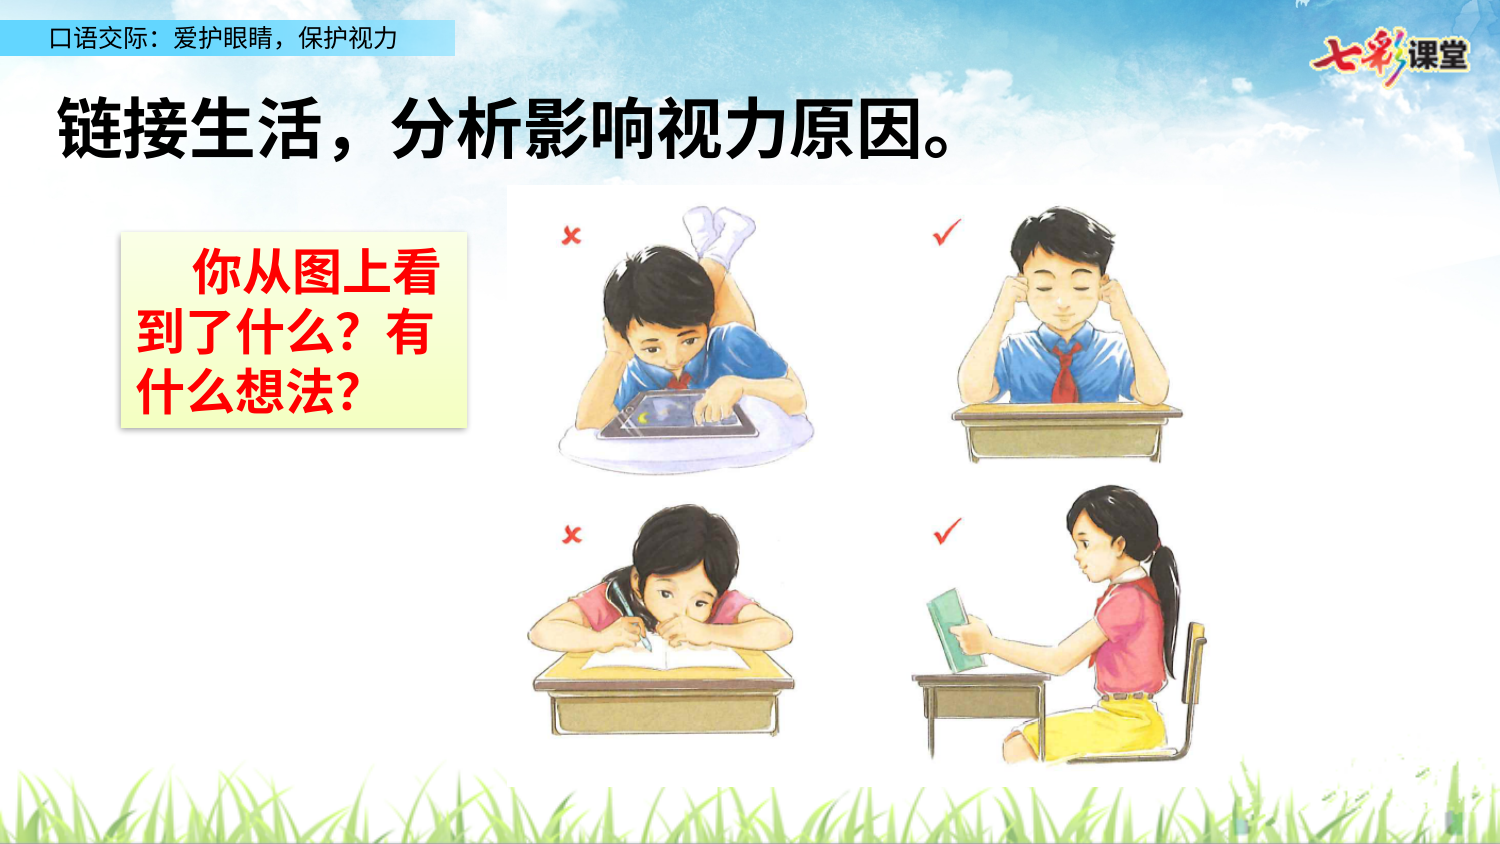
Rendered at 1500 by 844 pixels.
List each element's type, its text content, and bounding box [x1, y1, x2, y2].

text_box 你从图上看到了什么？有什么想法？ [120, 232, 468, 428]
picture [0, 0, 1500, 844]
text_box 链接生活，分析影响视力原因。 [41, 79, 980, 174]
